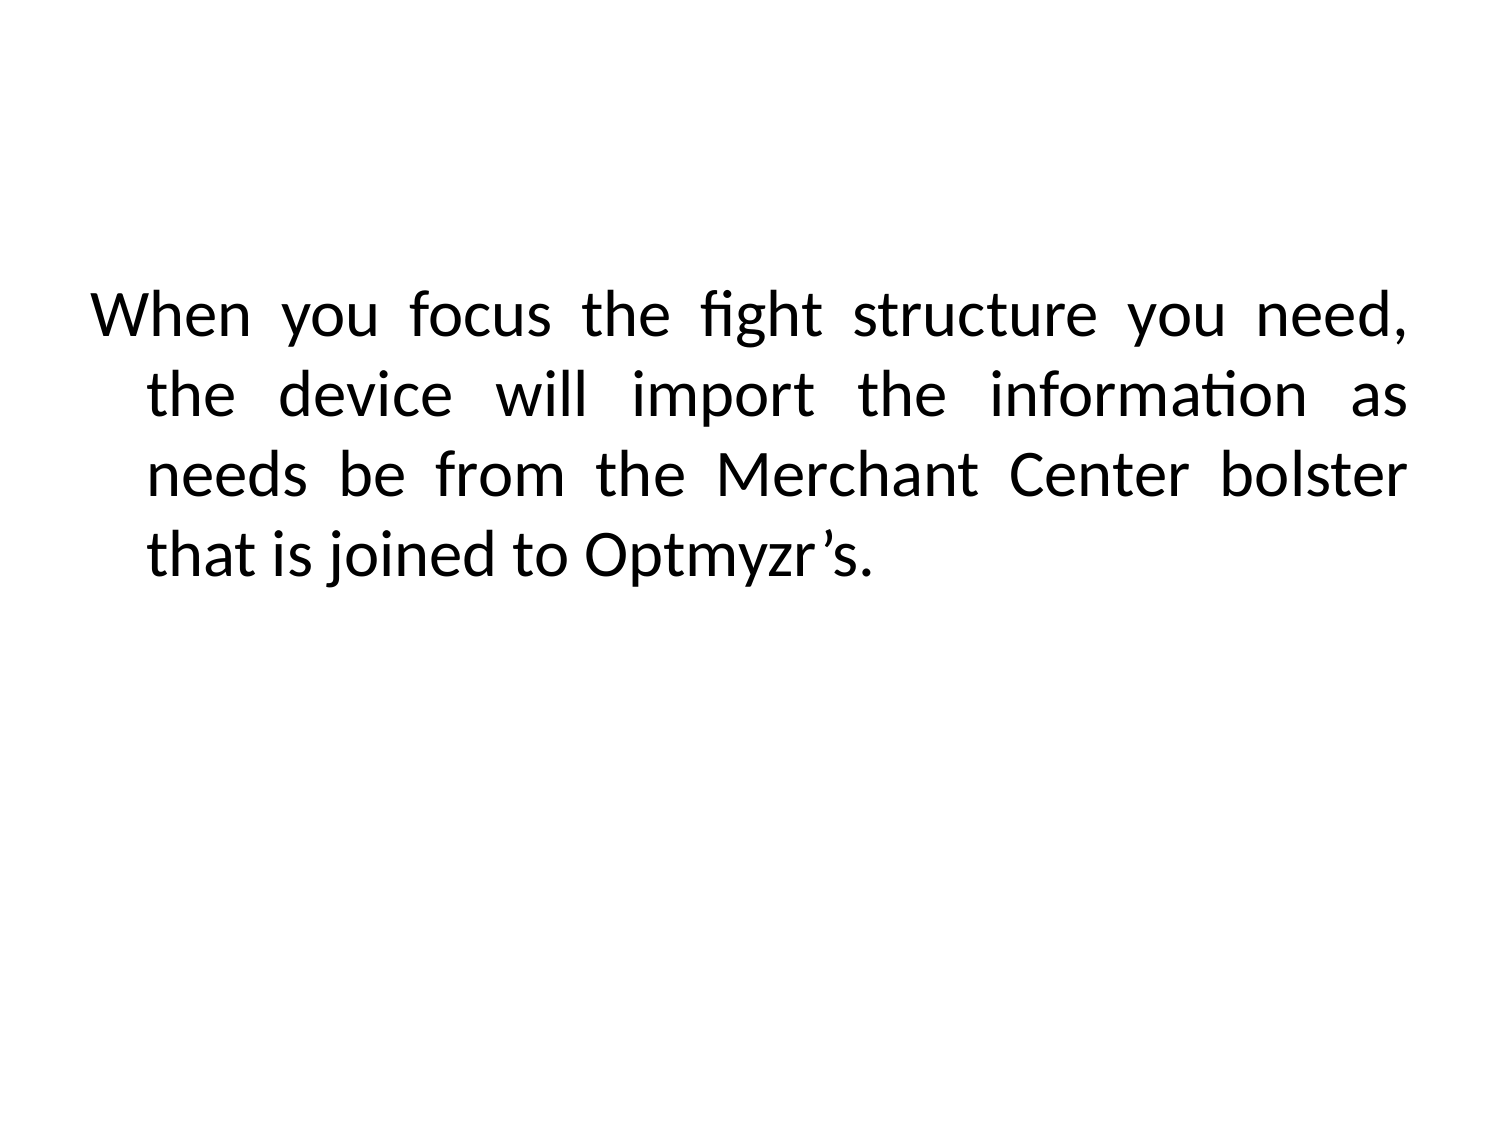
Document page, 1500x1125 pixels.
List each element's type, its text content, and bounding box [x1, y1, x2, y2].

list When you focus the fight structure you need, the device will import the information as needs be from the Merchant Center bolster that is joined to Optmyzr’s. [75, 262, 1425, 1005]
